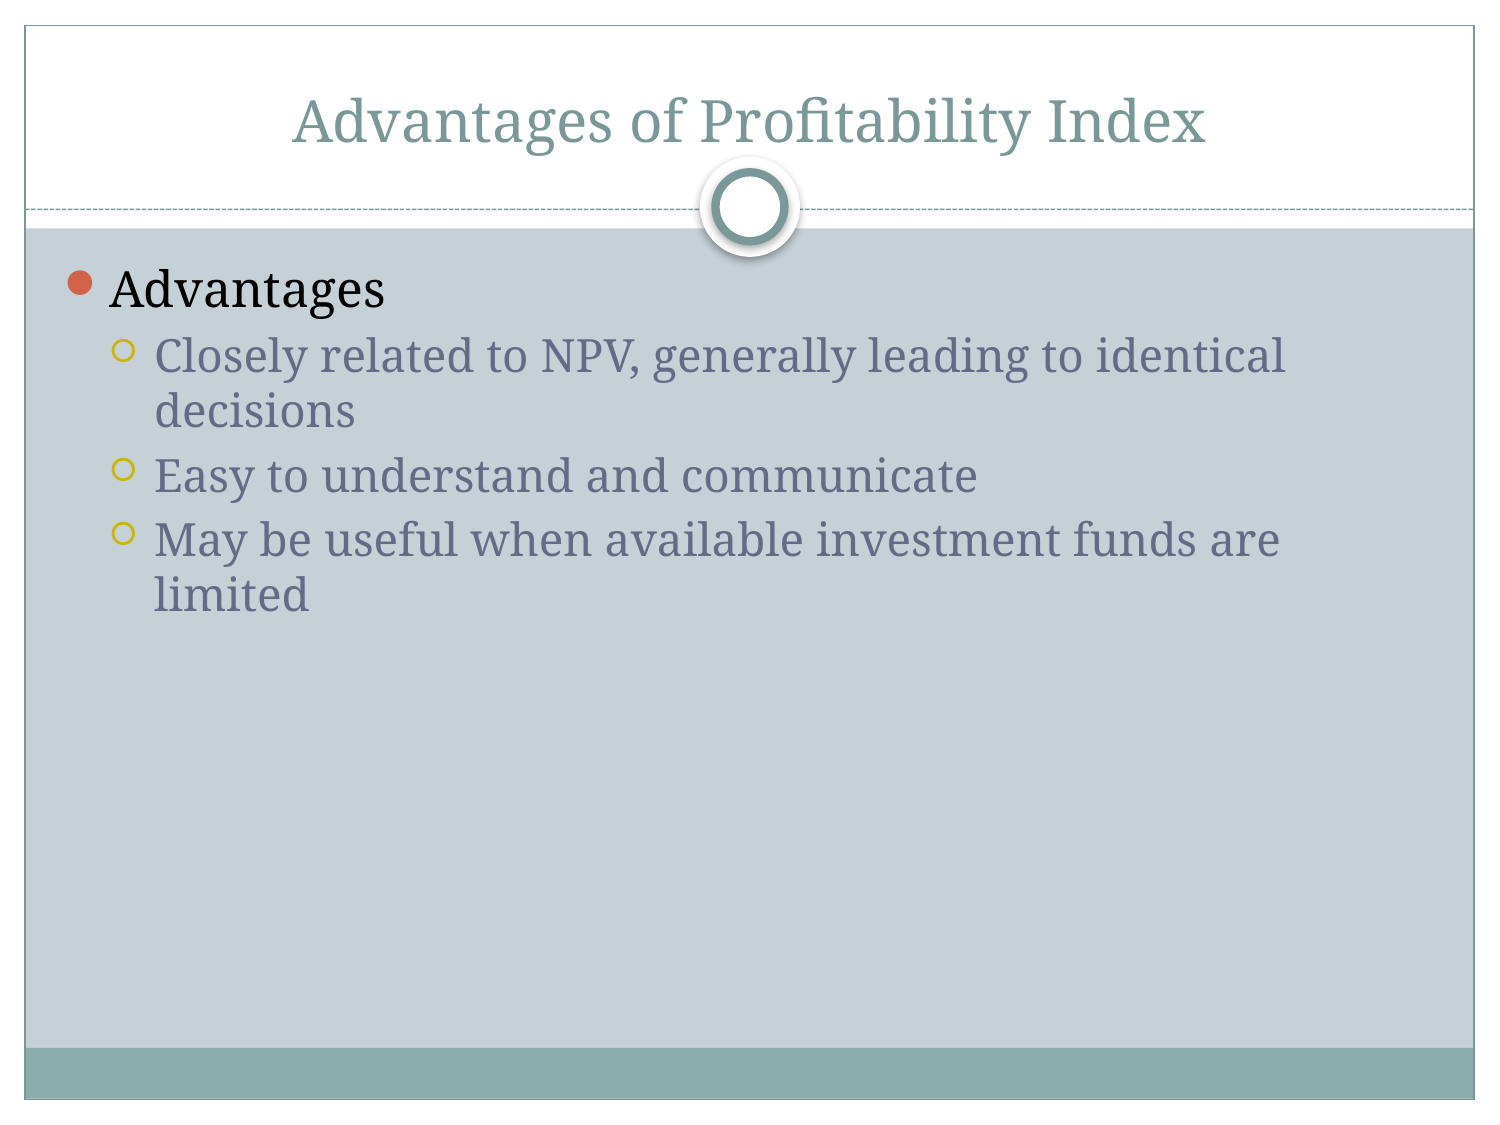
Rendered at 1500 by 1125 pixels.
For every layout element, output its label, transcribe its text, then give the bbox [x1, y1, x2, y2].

list Advantages Closely related to NPV, generally leading to identical decisions Easy to understand and communicate May be useful when available investment funds are limited [49, 250, 1445, 1001]
title Advantages of Profitability Index [49, 37, 1450, 162]
